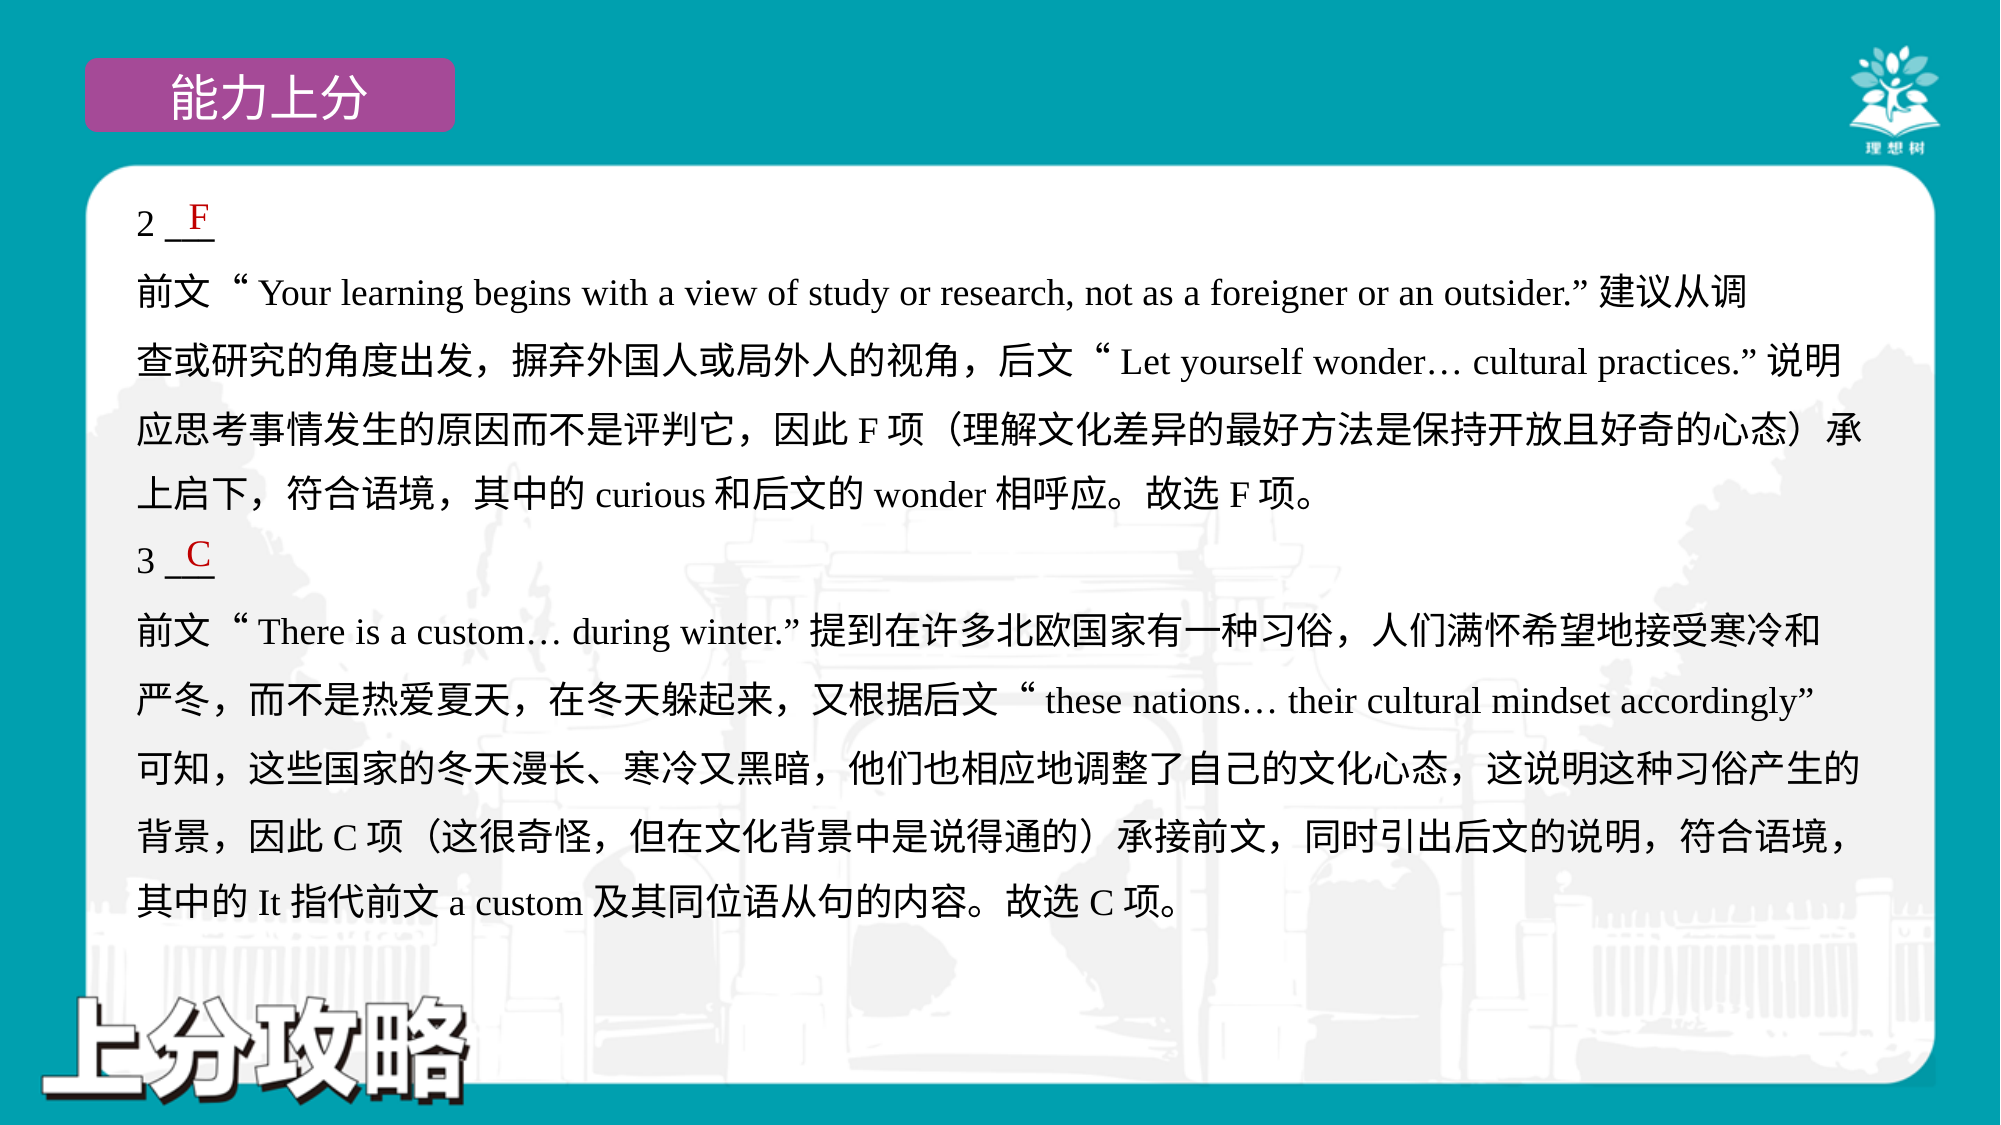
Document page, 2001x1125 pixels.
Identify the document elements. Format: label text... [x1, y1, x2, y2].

text_box C [172, 507, 226, 568]
text_box F [174, 170, 223, 230]
text_box 前文“Your learning begins with a view of study or research, not as a foreigner or an outsider.”建议从调 查或研究的角度出发，摒弃外国人或局外人的视角，后文“Let yourself wonder… cultural practices.”说明 应思考事情发生的原因而不是评判它，因此F项（理解文化差异的最好方法是保持开放且好奇的心态）承 上启下，符合语境，其中的curious和后文的wonder相呼应。故选F项。 [136, 244, 1865, 509]
text_box 2 ___ [136, 176, 1865, 237]
picture [0, 0, 2000, 1125]
text_box 3 ___ [136, 514, 1865, 574]
text_box 前文“There is a custom… during winter.”提到在许多北欧国家有一种习俗，人们满怀希望地接受寒冷和 严冬，而不是热爱夏天，在冬天躲起来，又根据后文“these nations… their cultural mindset accordingly” 可知，这些国家的冬天漫长、寒冷又黑暗，他们也相应地调整了自己的文化心态，这说明这种习俗产生的 背景，因此C项（这很奇怪，但在文化背景中是说得通的）承接前文，同时引出后文的说明，符合语境， 其中的It指代前文a custom及其同位语从句的内容。故选C项。 [136, 583, 1865, 917]
